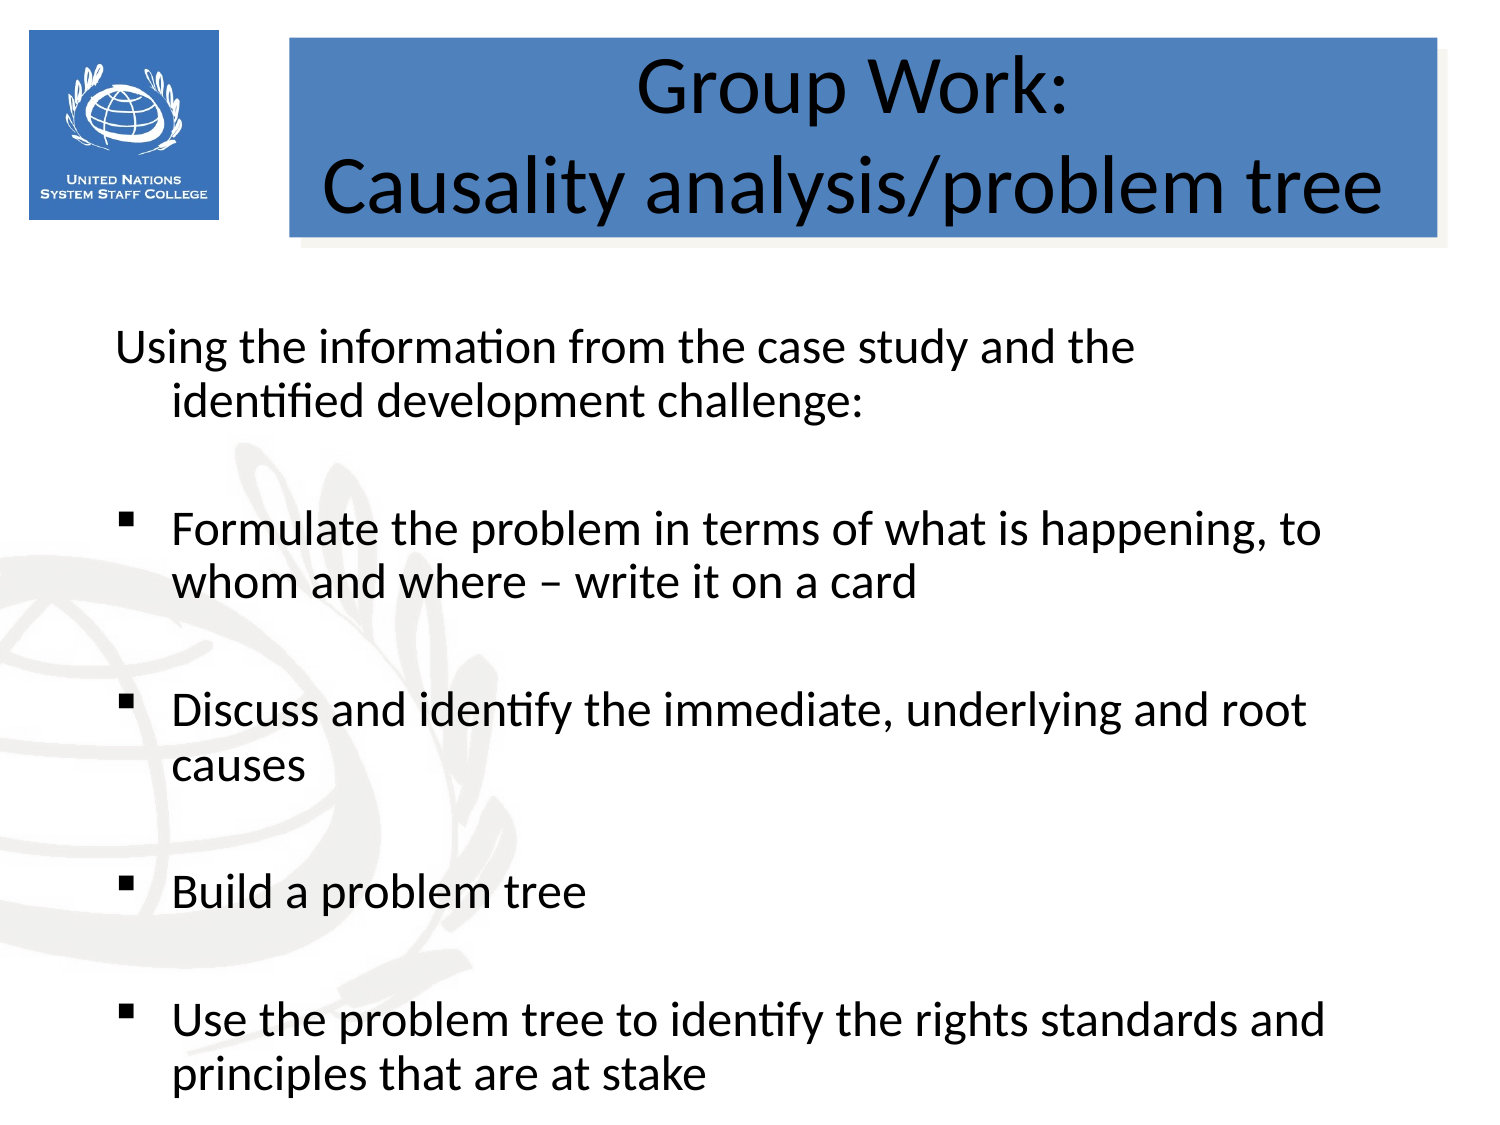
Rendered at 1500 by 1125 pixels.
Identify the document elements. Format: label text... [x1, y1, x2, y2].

text_box Group Work: Causality analysis/problem tree [289, 37, 1438, 238]
picture [29, 30, 219, 220]
list Using the information from the case study and the identified development challenge: Formulate the problem in terms of what is happening, to whom and where – write it on a card Discuss and identify the immediate, underlying and root causes Build a problem tree Use the problem tree to identify the rights standards and principles that are at stake [99, 312, 1353, 1125]
